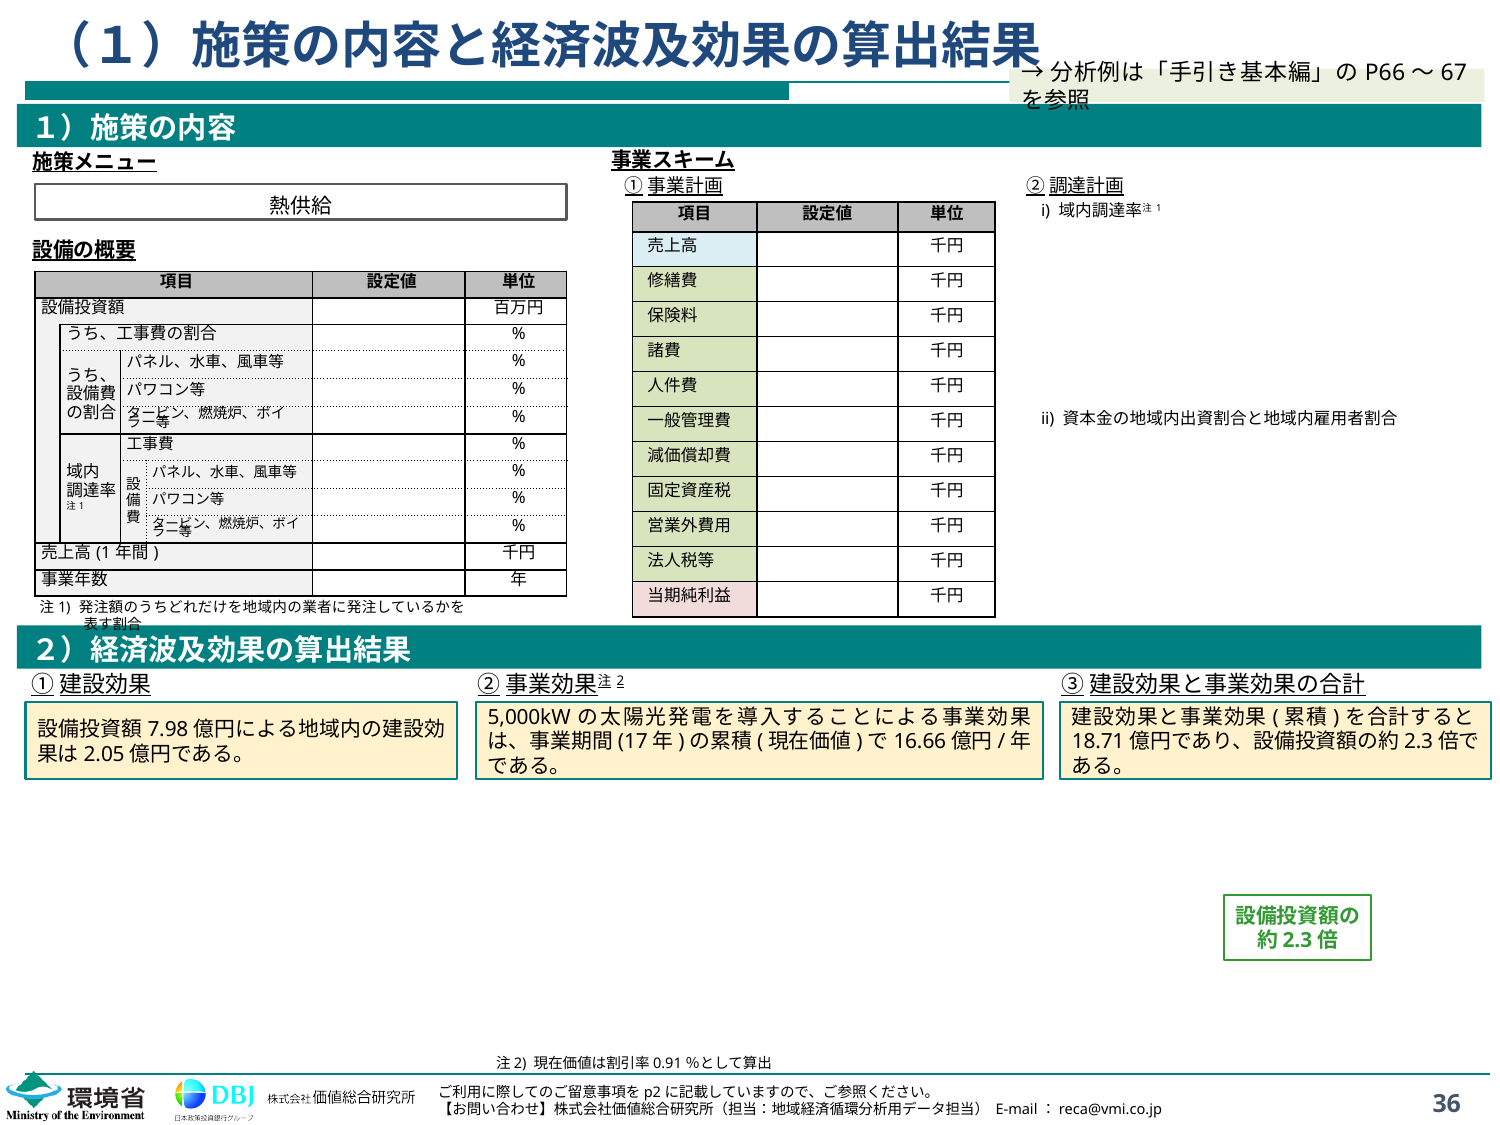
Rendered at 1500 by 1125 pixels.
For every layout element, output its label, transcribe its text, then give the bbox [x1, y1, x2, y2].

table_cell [633, 407, 756, 441]
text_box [475, 702, 1043, 779]
text_box 注1) 発注額のうちどれだけを地域内の業者に発注しているかを表す割合 [39, 598, 465, 632]
text_box 施策メニュー [32, 148, 181, 174]
text_box ②調達計画 [1025, 174, 1204, 197]
picture [2, 1071, 148, 1125]
text_box 事業スキーム [611, 148, 759, 172]
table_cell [758, 267, 897, 301]
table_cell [633, 442, 756, 476]
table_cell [466, 435, 566, 542]
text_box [1009, 68, 1485, 102]
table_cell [61, 325, 312, 433]
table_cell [633, 267, 756, 301]
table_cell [466, 299, 566, 324]
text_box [1223, 894, 1372, 960]
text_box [35, 184, 567, 220]
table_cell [899, 372, 994, 406]
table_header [313, 272, 464, 297]
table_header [633, 203, 756, 231]
text_box ①建設効果 [16, 669, 407, 705]
text_box ii) 資本金の地域内出資割合と地域内雇用者割合 [1041, 407, 1433, 428]
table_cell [758, 582, 897, 616]
slide_number 36 [1393, 1079, 1500, 1122]
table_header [36, 272, 312, 297]
picture [171, 1075, 419, 1125]
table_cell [633, 337, 756, 371]
text_box １）施策の内容 [16, 103, 1482, 148]
text_box ③建設効果と事業効果の合計 [1046, 669, 1437, 705]
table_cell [758, 442, 897, 476]
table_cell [899, 233, 994, 266]
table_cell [313, 299, 464, 324]
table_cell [313, 435, 464, 542]
text_box ①事業計画 [624, 174, 802, 197]
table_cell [899, 582, 994, 616]
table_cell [758, 547, 897, 581]
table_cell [466, 544, 566, 569]
text_box 設備の概要 [32, 236, 210, 262]
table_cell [899, 547, 994, 581]
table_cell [899, 477, 994, 511]
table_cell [313, 325, 464, 433]
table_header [899, 203, 994, 231]
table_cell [313, 544, 464, 569]
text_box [1060, 702, 1492, 779]
text_box i) 域内調達率注1 [1041, 200, 1189, 221]
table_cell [633, 512, 756, 546]
text_box 注2) 現在価値は割引率0.91％として算出 [496, 1055, 1028, 1072]
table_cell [633, 582, 756, 616]
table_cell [313, 571, 464, 595]
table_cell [899, 337, 994, 371]
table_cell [61, 435, 120, 542]
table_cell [633, 372, 756, 406]
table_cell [899, 442, 994, 476]
text_box ２）経済波及効果の算出結果 [16, 625, 1482, 669]
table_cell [758, 302, 897, 336]
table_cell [758, 477, 897, 511]
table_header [758, 203, 897, 231]
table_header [466, 272, 566, 297]
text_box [25, 702, 457, 779]
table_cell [899, 267, 994, 301]
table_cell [633, 477, 756, 511]
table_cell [758, 512, 897, 546]
text_box ②事業効果注2 [462, 669, 853, 705]
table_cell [633, 233, 756, 266]
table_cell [466, 571, 566, 595]
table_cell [758, 233, 897, 266]
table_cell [633, 547, 756, 581]
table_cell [758, 337, 897, 371]
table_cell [899, 407, 994, 441]
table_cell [633, 302, 756, 336]
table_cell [36, 571, 312, 595]
title （１）施策の内容と経済波及効果の算出結果 [25, 0, 1355, 82]
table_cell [36, 299, 312, 542]
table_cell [758, 372, 897, 406]
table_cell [466, 325, 566, 433]
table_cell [899, 512, 994, 546]
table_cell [758, 407, 897, 441]
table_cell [121, 435, 312, 542]
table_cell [899, 302, 994, 336]
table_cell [36, 544, 312, 569]
